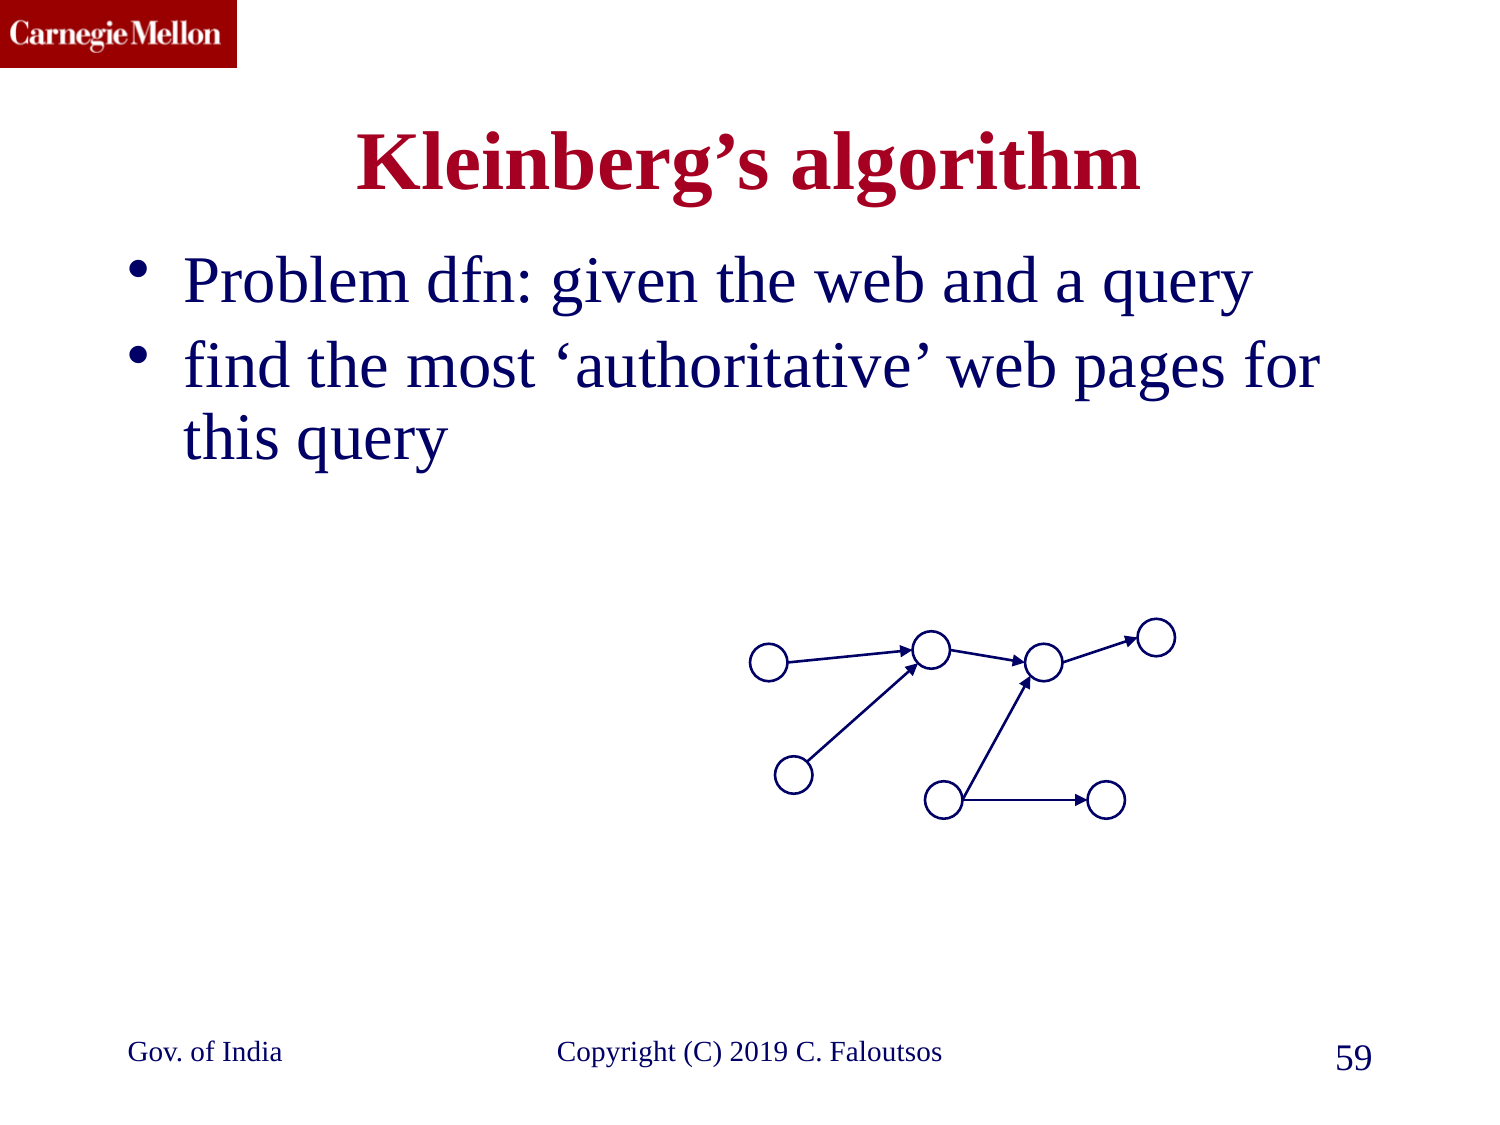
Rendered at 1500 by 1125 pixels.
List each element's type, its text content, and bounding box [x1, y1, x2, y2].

slide_number Gov. of India [112, 1024, 426, 1101]
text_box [749, 618, 1176, 820]
slide_number 59 [1074, 1024, 1388, 1101]
footer Copyright (C) 2019 C. Faloutsos [512, 1024, 988, 1101]
title Kleinberg’s algorithm [112, 99, 1388, 213]
list Problem dfn: given the web and a query find the most ‘authoritative’ web pages for this query [112, 237, 1388, 1001]
picture [0, 0, 237, 68]
